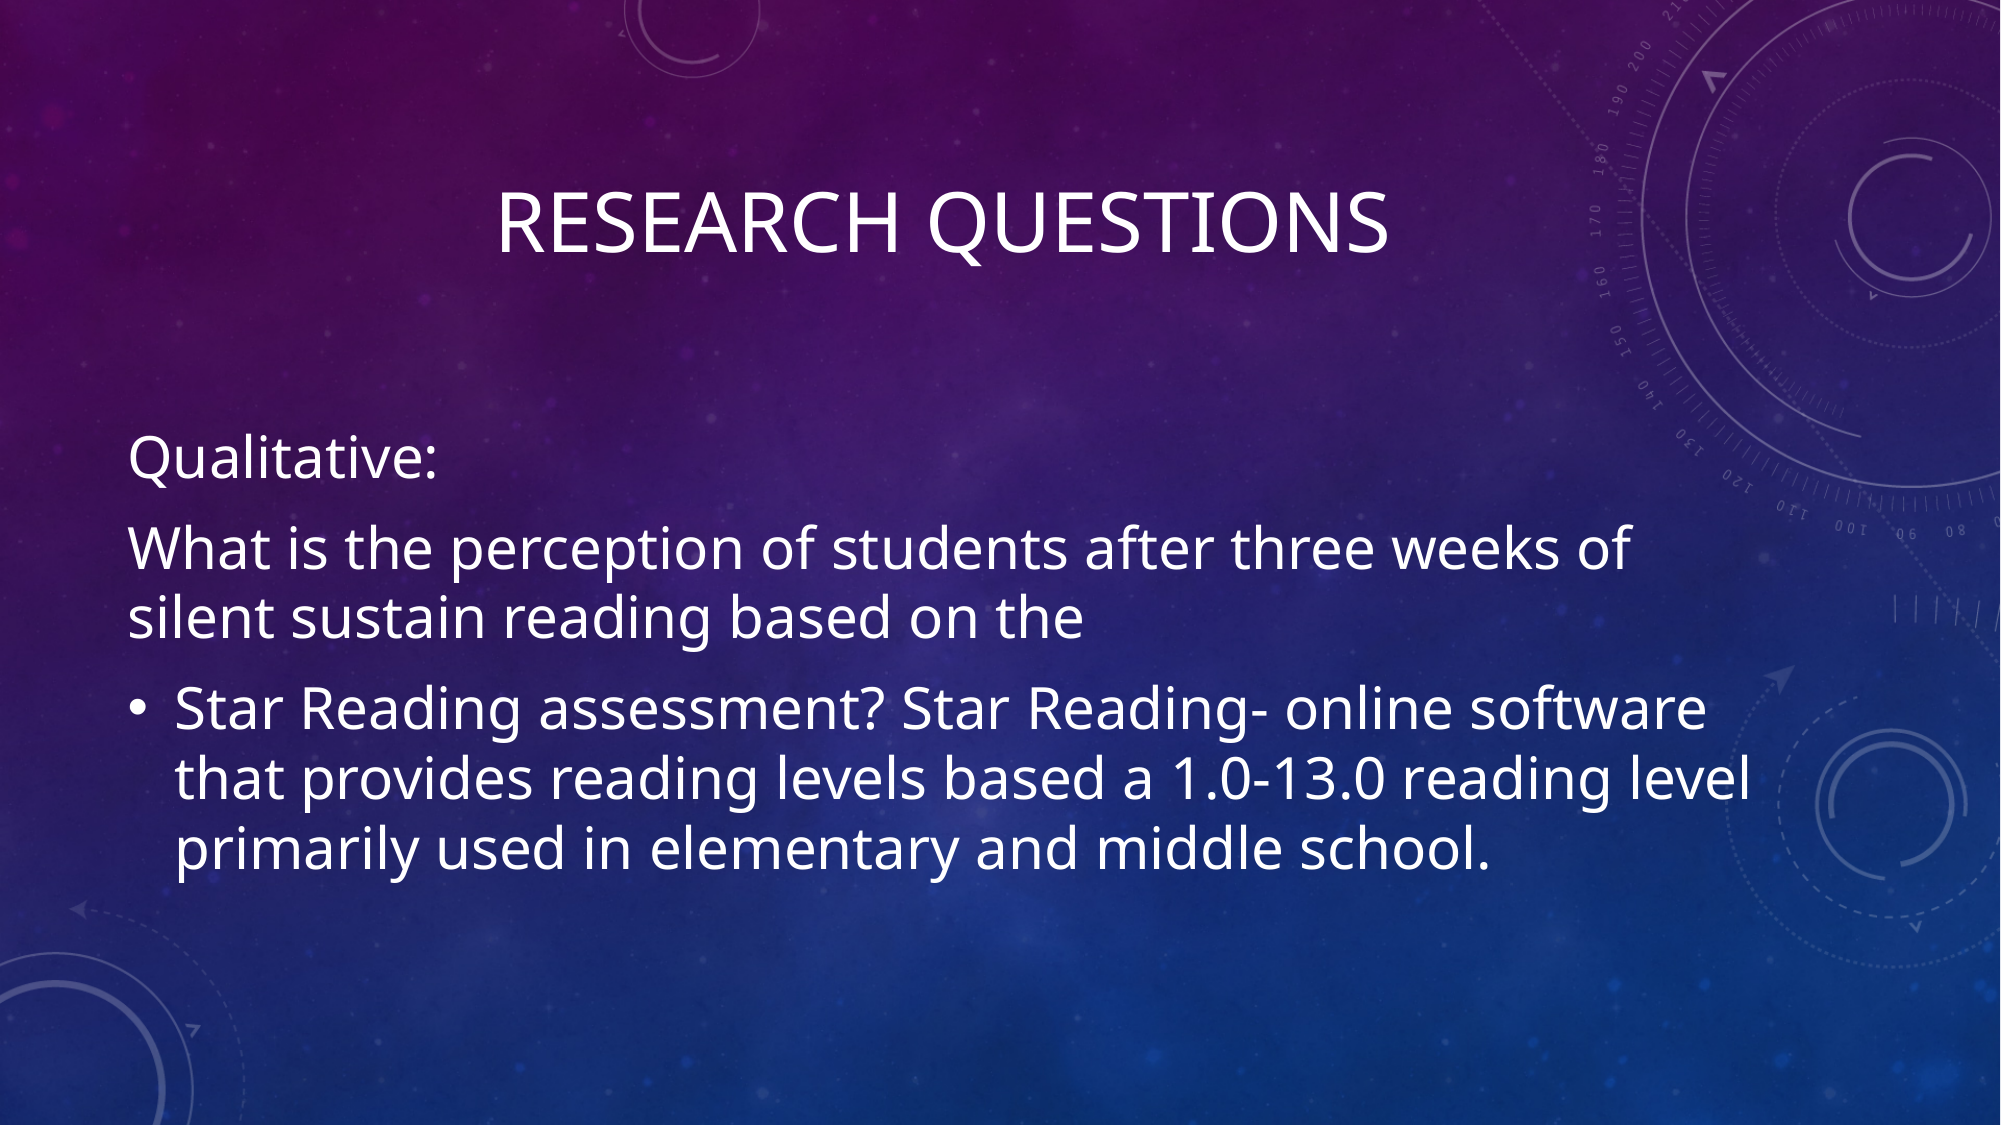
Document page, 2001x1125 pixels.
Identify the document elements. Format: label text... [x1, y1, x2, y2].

picture [0, 0, 2001, 1125]
list Qualitative: What is the perception of students after three weeks of silent sustain reading based on the Star Reading assessment? Star Reading- online software that provides reading levels based a 1.0-13.0 reading level primarily used in elementary and middle school. [112, 351, 1775, 950]
title Research questions [112, 99, 1775, 339]
